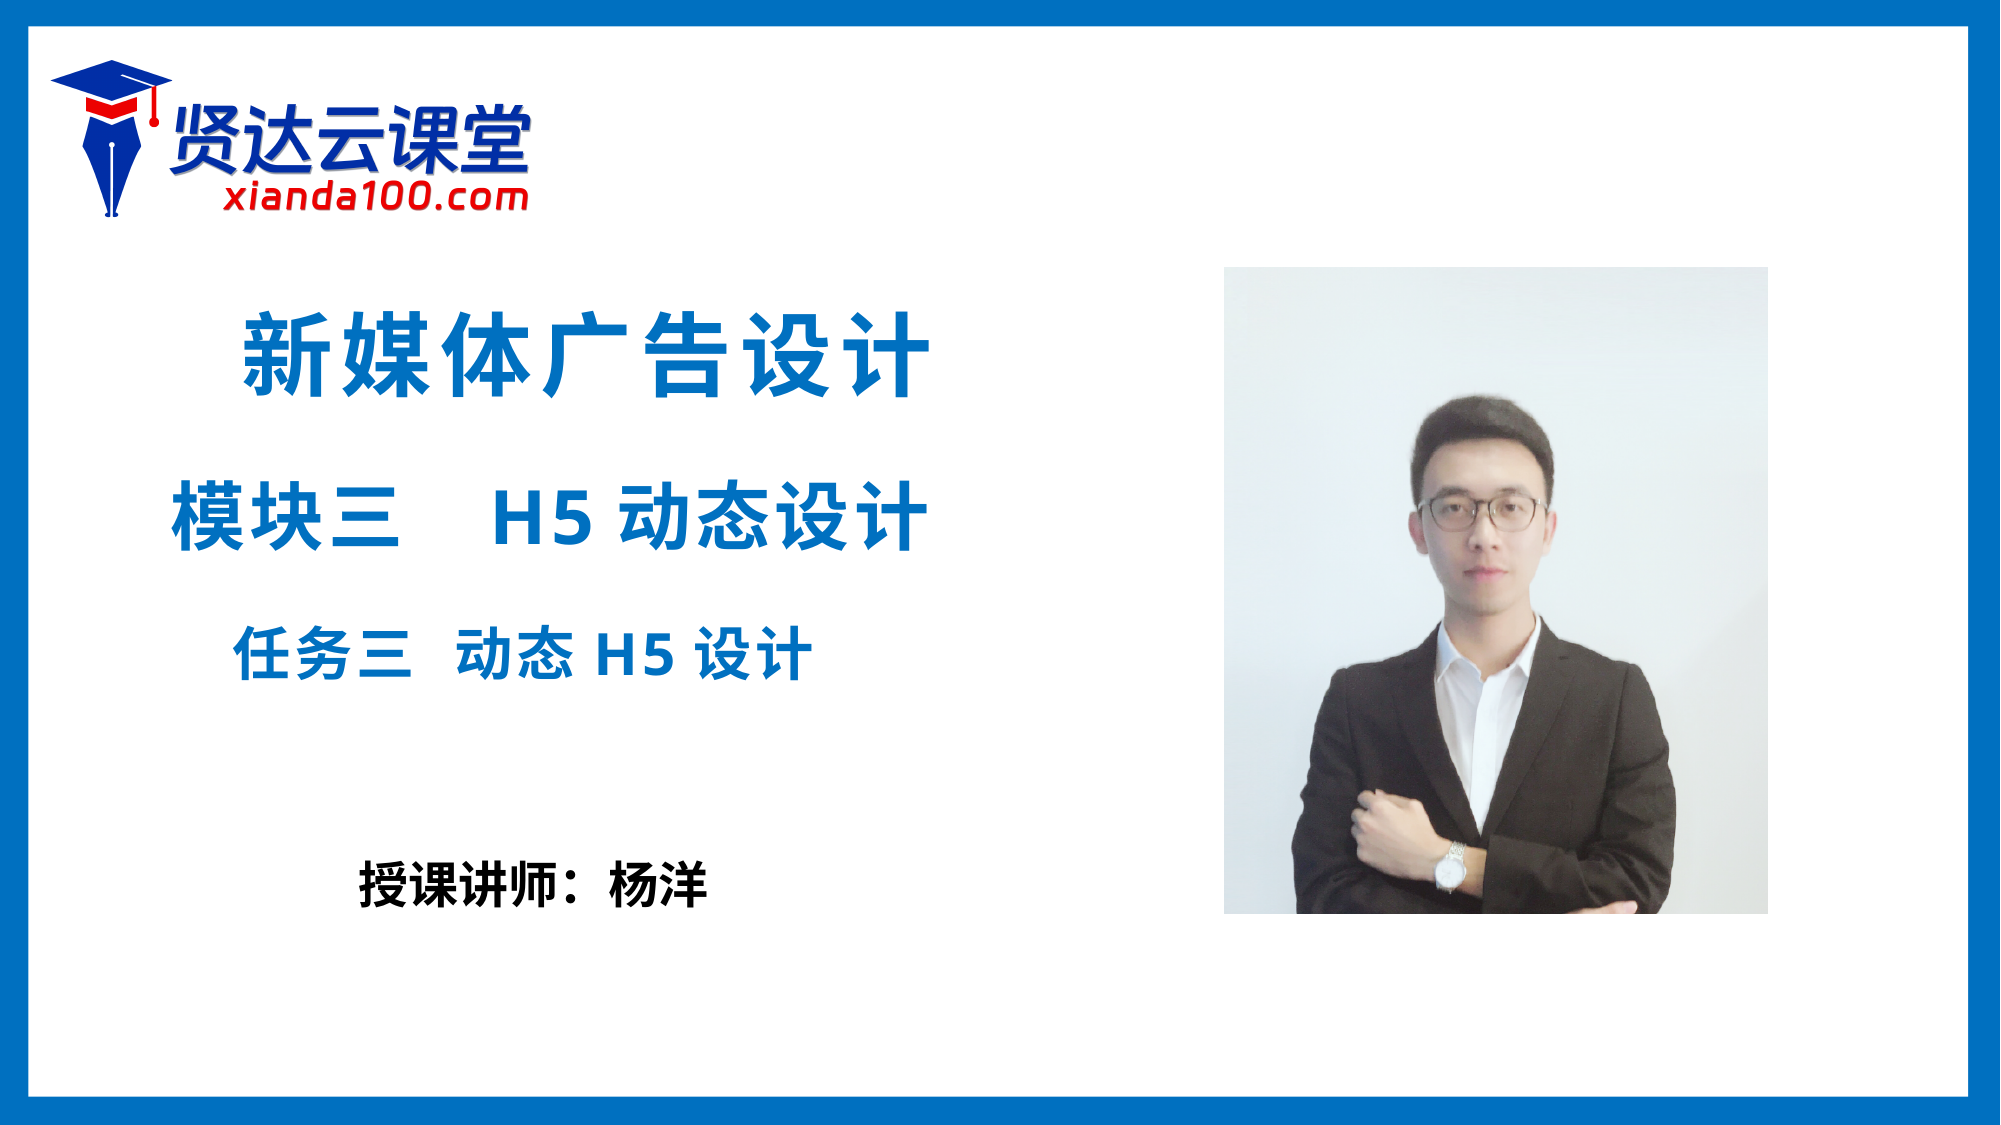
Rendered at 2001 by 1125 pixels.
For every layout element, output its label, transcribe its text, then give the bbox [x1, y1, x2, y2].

text_box 模块三 H5动态设计 [90, 462, 1010, 577]
text_box 授课讲师：杨洋 [200, 845, 868, 921]
picture [31, 30, 570, 256]
text_box 任务三 动态H5设计 [63, 609, 983, 724]
picture [1224, 267, 1768, 914]
text_box 新媒体广告设计 [161, 290, 1013, 416]
